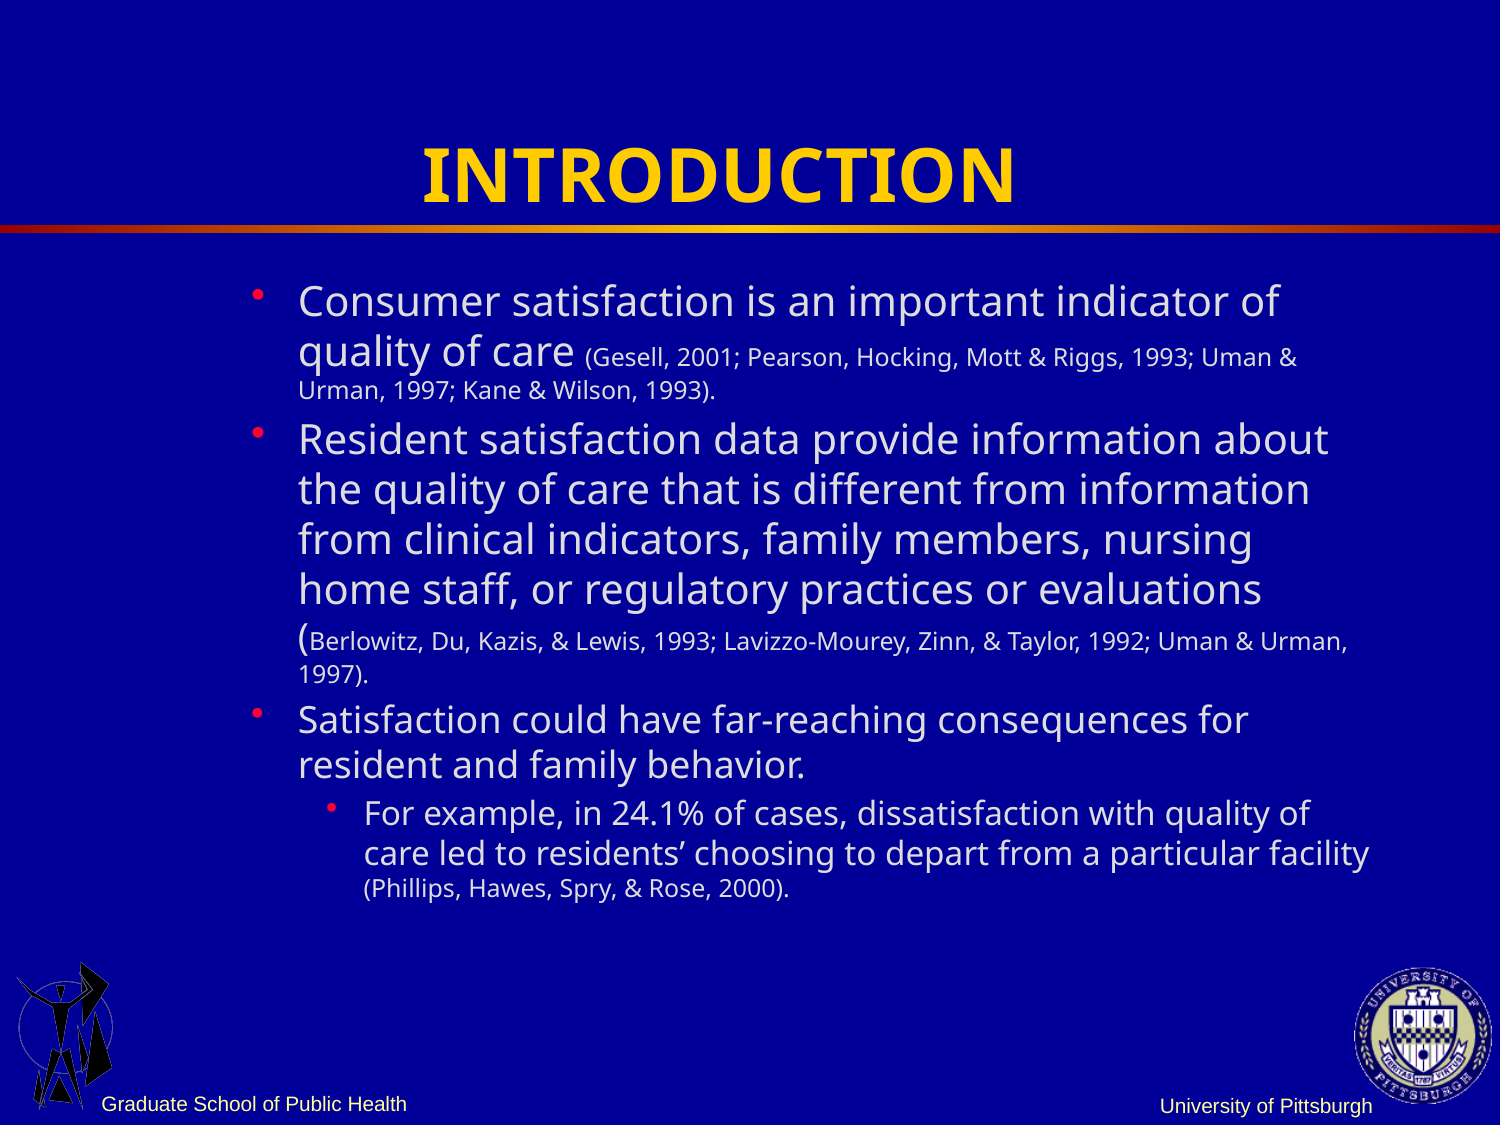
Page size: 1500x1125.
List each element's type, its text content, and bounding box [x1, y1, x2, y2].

title INTRODUCTION [37, 37, 1463, 225]
picture [16, 962, 113, 1110]
picture [1354, 962, 1492, 1104]
list Consumer satisfaction is an important indicator of quality of care (Gesell, 2001; Pearson, Hocking, Mott & Riggs, 1993; Uman & Urman, 1997; Kane & Wilson, 1993). Resident satisfaction data provide information about the quality of care that is different from information from clinical indicators, family members, nursing home staff, or regulatory practices or evaluations (Berlowitz, Du, Kazis, & Lewis, 1993; Lavizzo-Mourey, Zinn, & Taylor, 1992; Uman & Urman, 1997). Satisfaction could have far-reaching consequences for resident and family behavior. For example, in 24.1% of cases, dissatisfaction with quality of care led to residents’ choosing to depart from a particular facility (Phillips, Hawes, Spry, & Rose, 2000). [160, 267, 1388, 942]
picture [104, 1098, 113, 1110]
